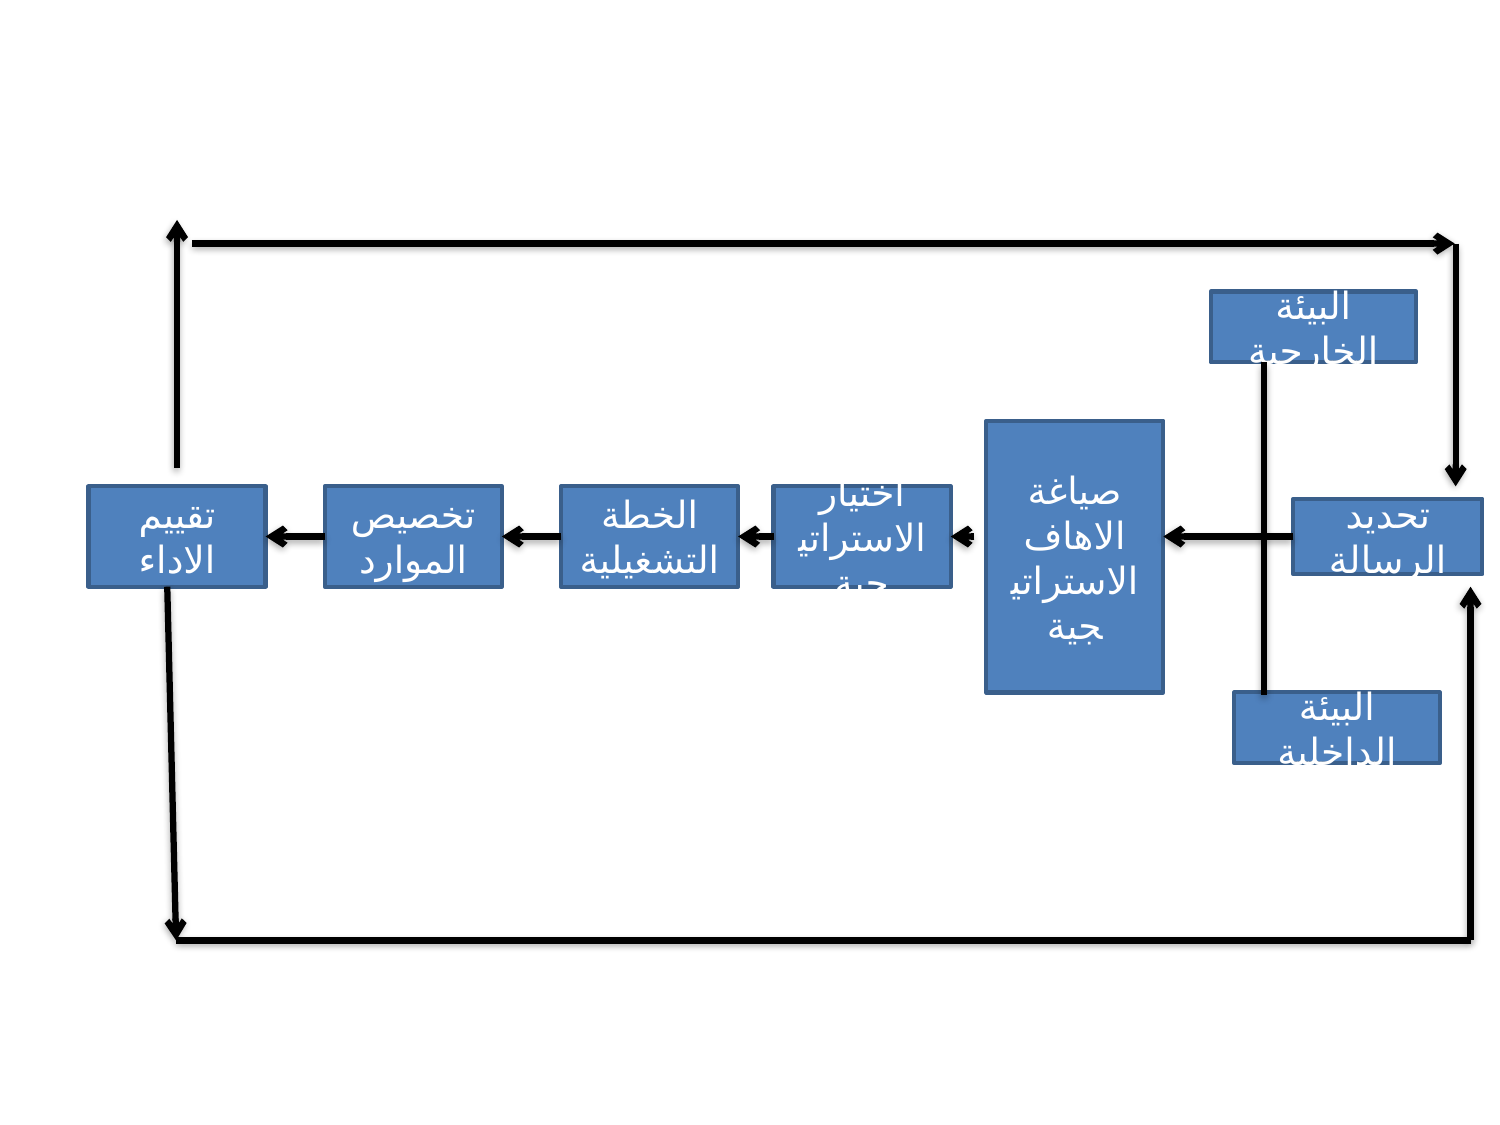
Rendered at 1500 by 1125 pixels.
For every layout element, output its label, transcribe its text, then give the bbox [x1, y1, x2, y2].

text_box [166, 586, 177, 941]
text_box صياغة الاهاف الاستراتيجية [984, 419, 1165, 695]
text_box البيئة الخارجية [1209, 289, 1418, 364]
text_box تقييم الاداء [86, 484, 268, 589]
text_box البيئة الداخلية [1232, 690, 1442, 765]
text_box الخطة التشغيلية [559, 484, 740, 589]
text_box تخصيص الموارد [323, 484, 504, 589]
text_box تحديد الرسالة [1291, 497, 1484, 576]
text_box اختيار الاستراتيجية [771, 484, 953, 589]
